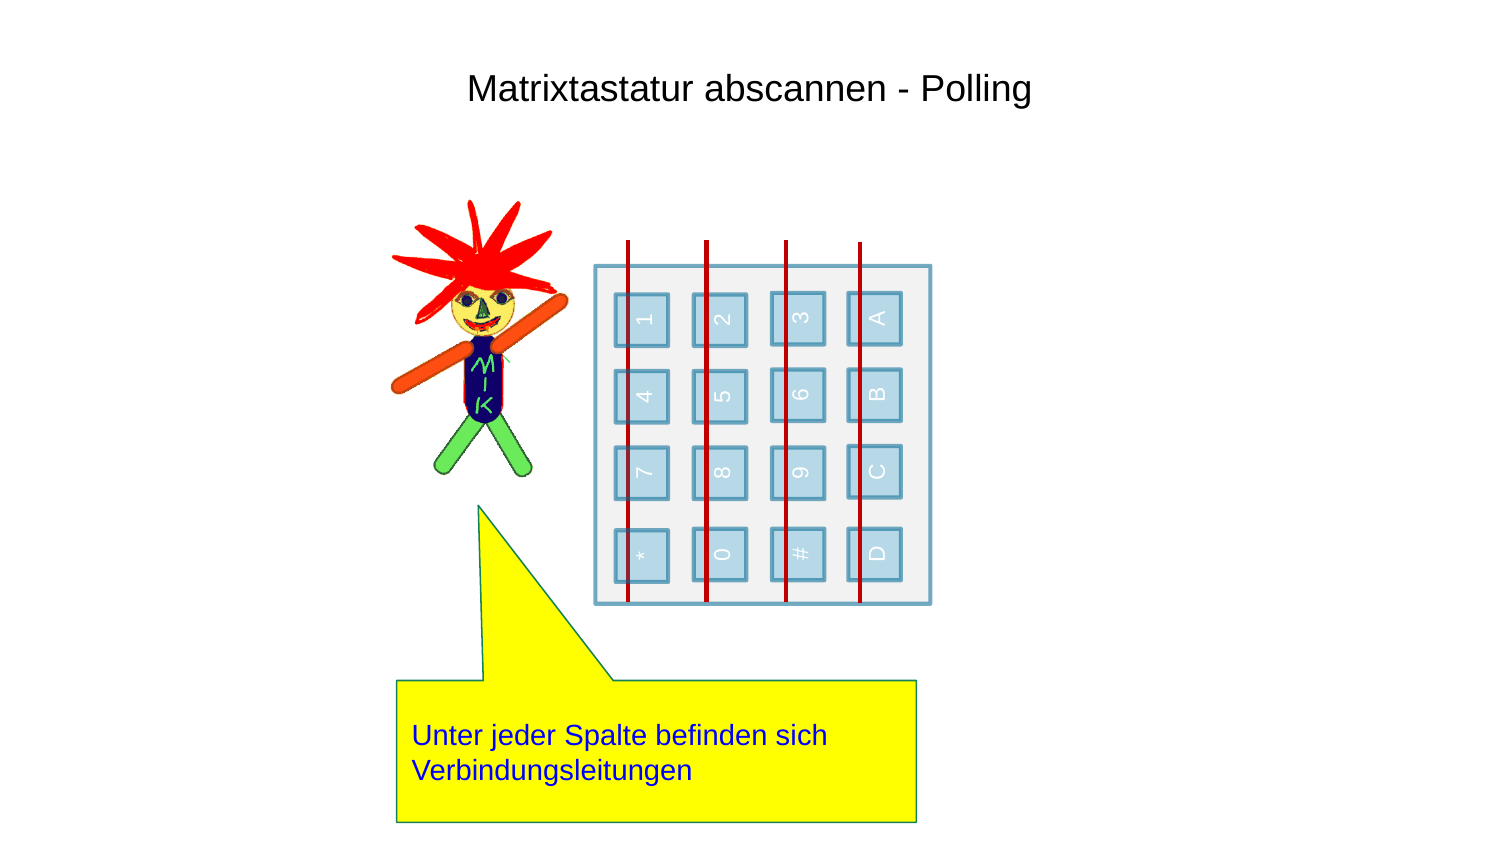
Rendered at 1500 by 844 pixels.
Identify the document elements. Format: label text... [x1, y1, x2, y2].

picture [372, 192, 580, 484]
text_box Unter jeder Spalte befinden sich Verbindungsleitungen [396, 505, 917, 823]
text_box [580, 254, 945, 590]
title Matrixtastatur abscannen - Polling [50, 55, 1449, 125]
